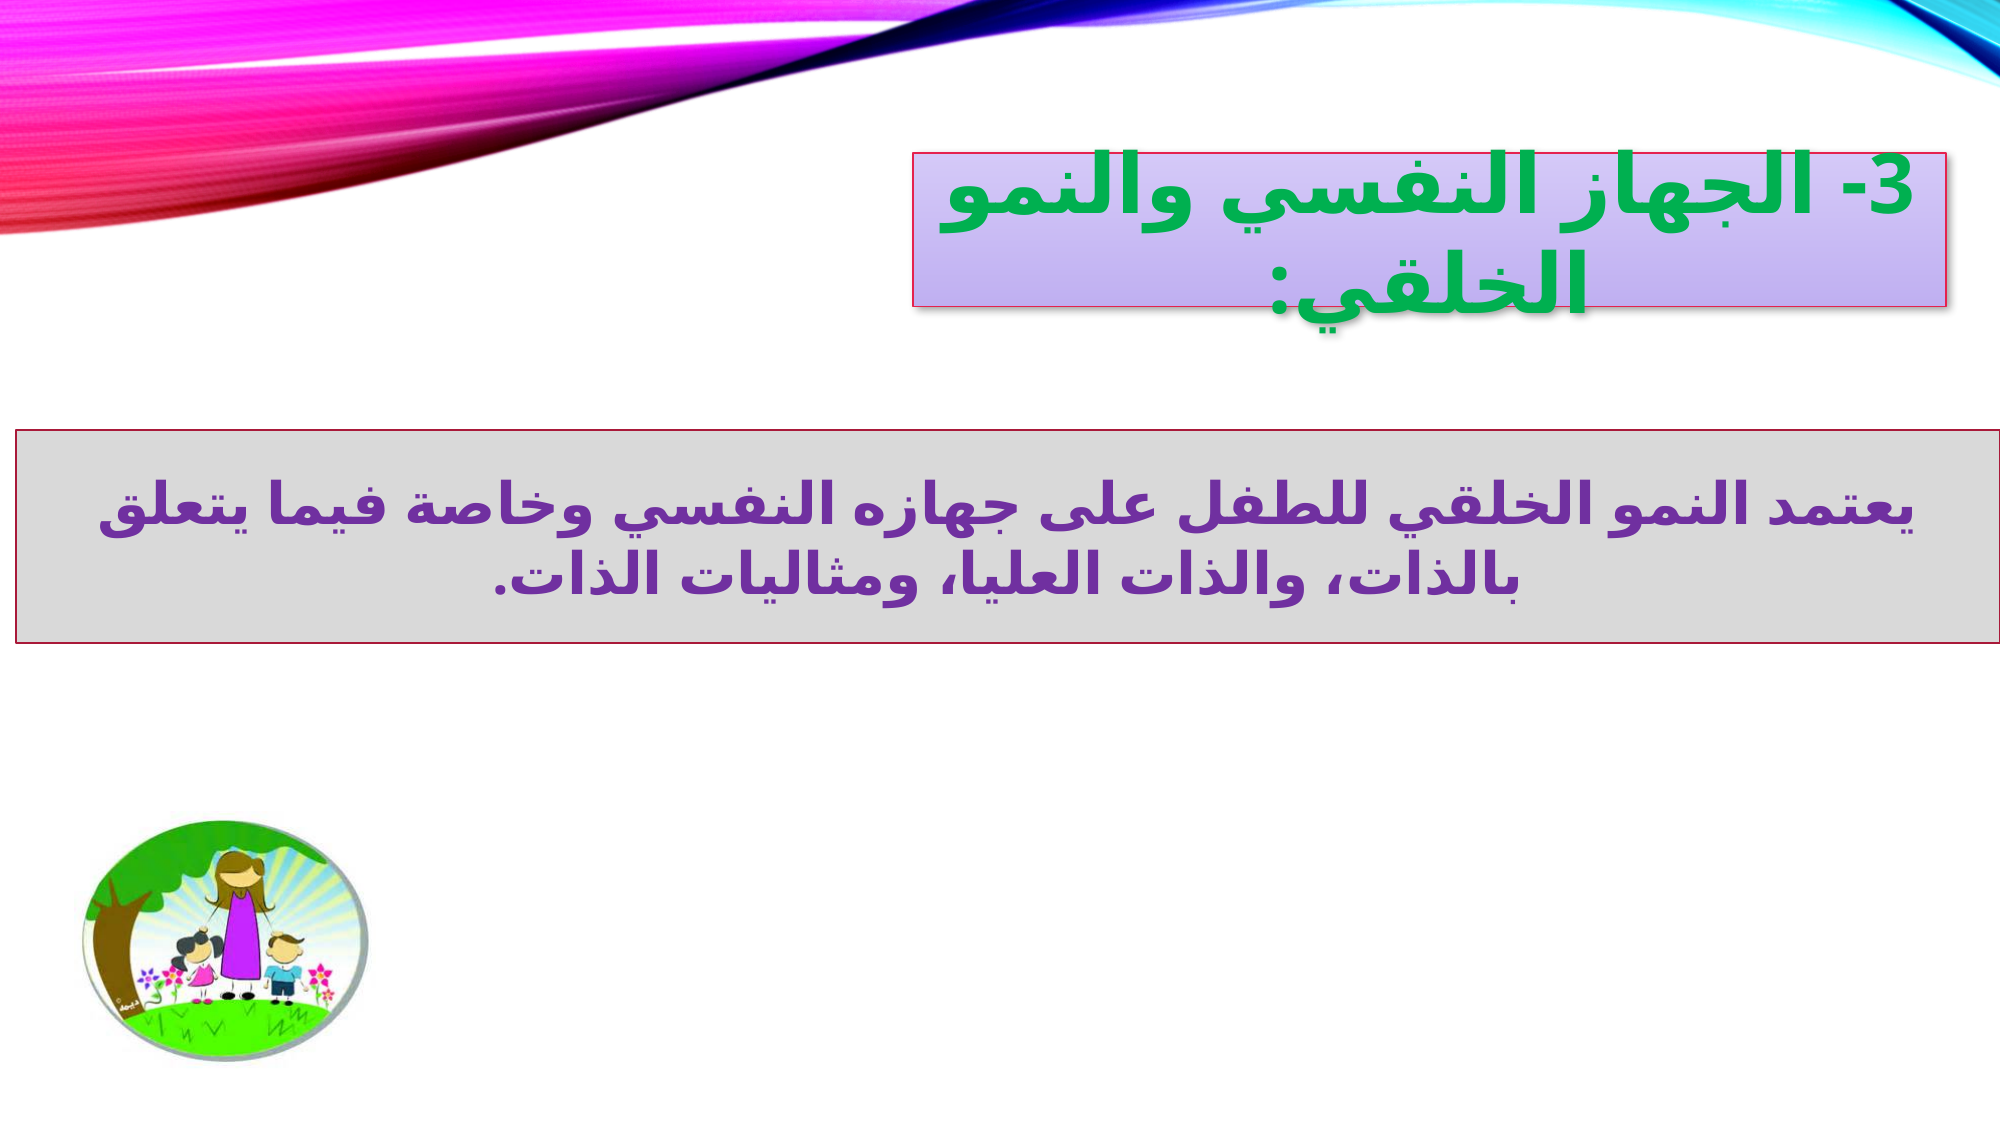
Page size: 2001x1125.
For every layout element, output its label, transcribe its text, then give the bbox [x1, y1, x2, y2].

text_box يعتمد النمو الخلقي للطفل على جهازه النفسي وخاصة فيما يتعلق بالذات، والذات العليا، ومثاليات الذات. [15, 429, 2000, 644]
picture [74, 810, 376, 1077]
text_box 3- الجهاز النفسي والنمو الخلقي: [912, 152, 1947, 307]
picture [0, 0, 2000, 237]
picture [1890, 0, 2000, 75]
picture [1910, 0, 2000, 45]
